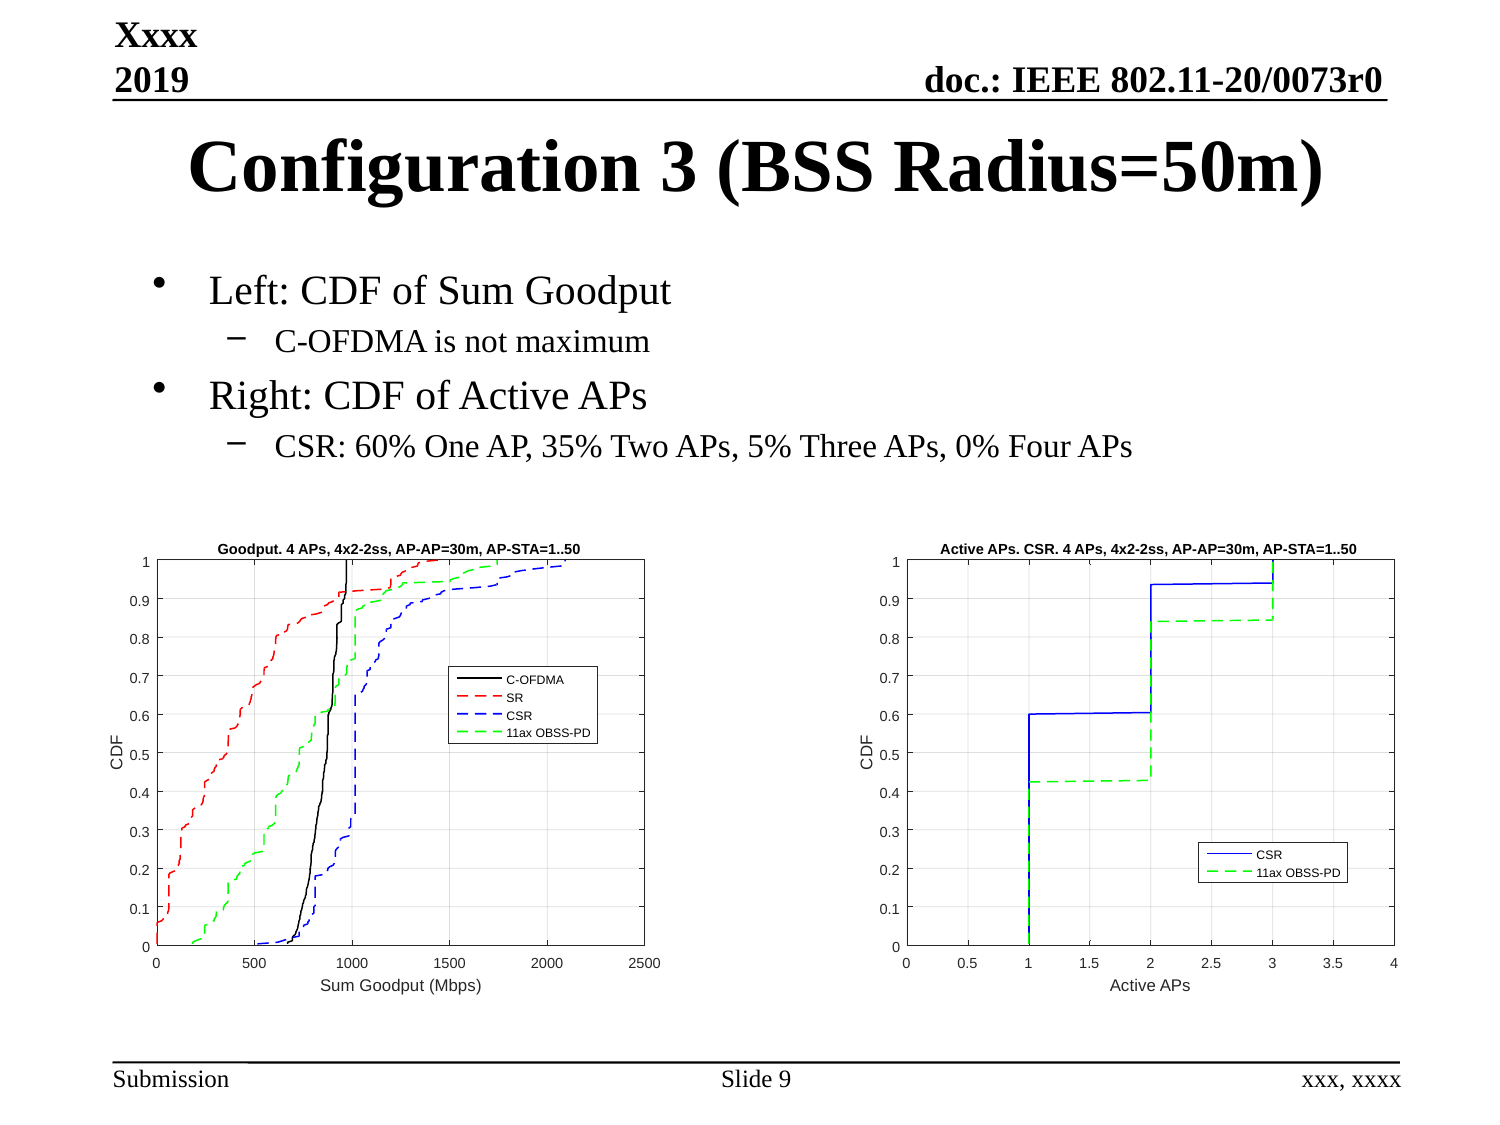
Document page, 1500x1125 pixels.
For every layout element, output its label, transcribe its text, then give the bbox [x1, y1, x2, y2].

slide_number Xxxx 2019 [114, 54, 269, 90]
title Configuration 3 (BSS Radius=50m) [80, 90, 1432, 233]
footer xxx, xxxx [1300, 1061, 1402, 1093]
slide_number Slide 9 [712, 1061, 801, 1093]
list Left: CDF of Sum Goodput C-OFDMA is not maximum Right: CDF of Active APs CSR: 60% One AP, 35% Two APs, 5% Three APs, 0% Four APs [137, 255, 1376, 493]
picture [74, 524, 704, 997]
picture [824, 524, 1454, 997]
